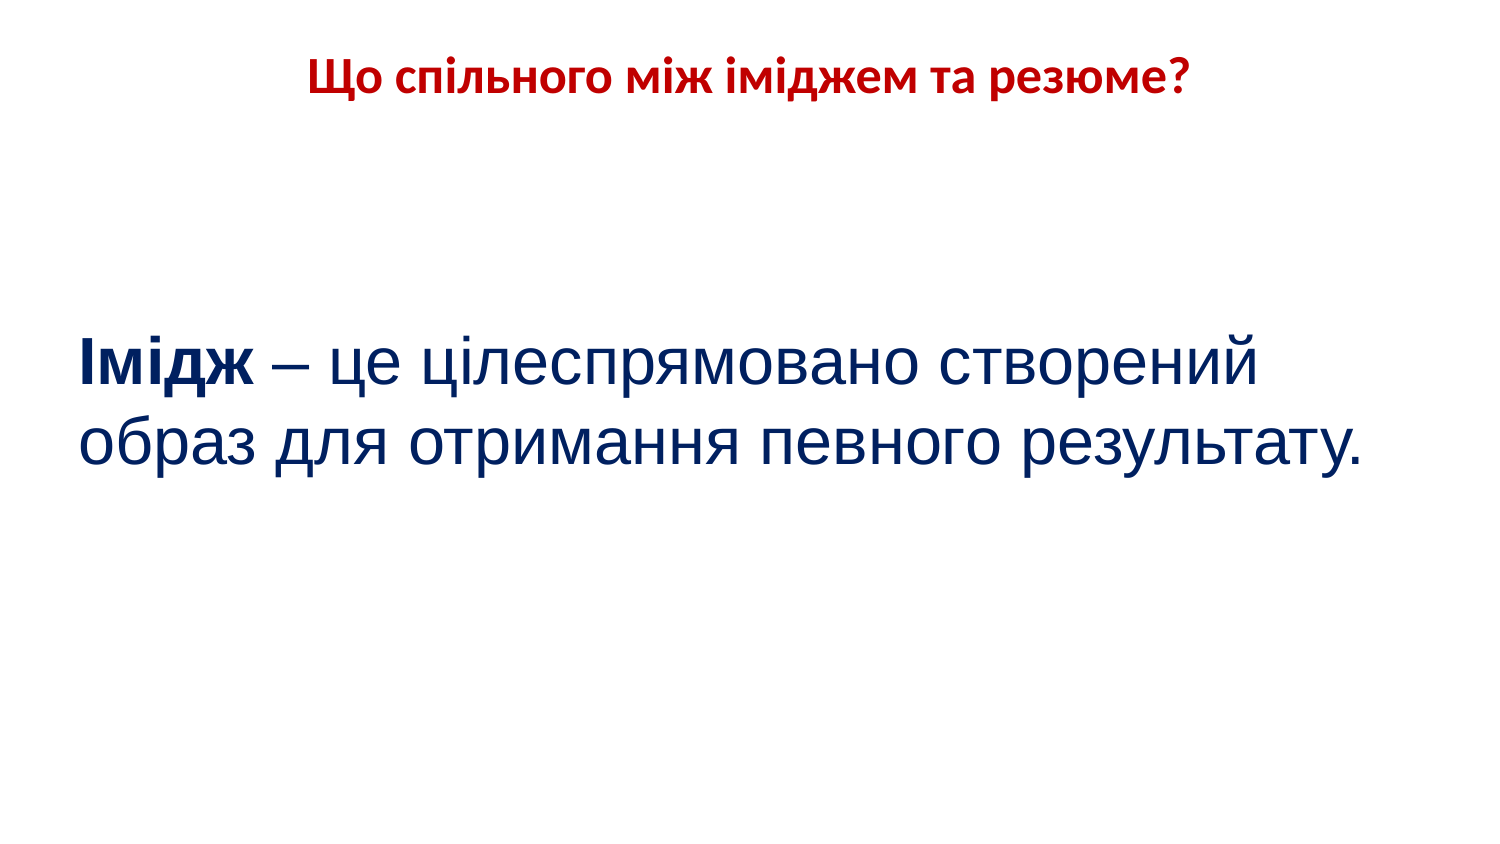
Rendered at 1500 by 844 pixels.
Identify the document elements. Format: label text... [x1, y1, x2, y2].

text_box Імідж – це цілеспрямовано створений образ для отримання певного результату. [63, 79, 1471, 717]
title Що спільного між іміджем та резюме? [0, 33, 1500, 175]
